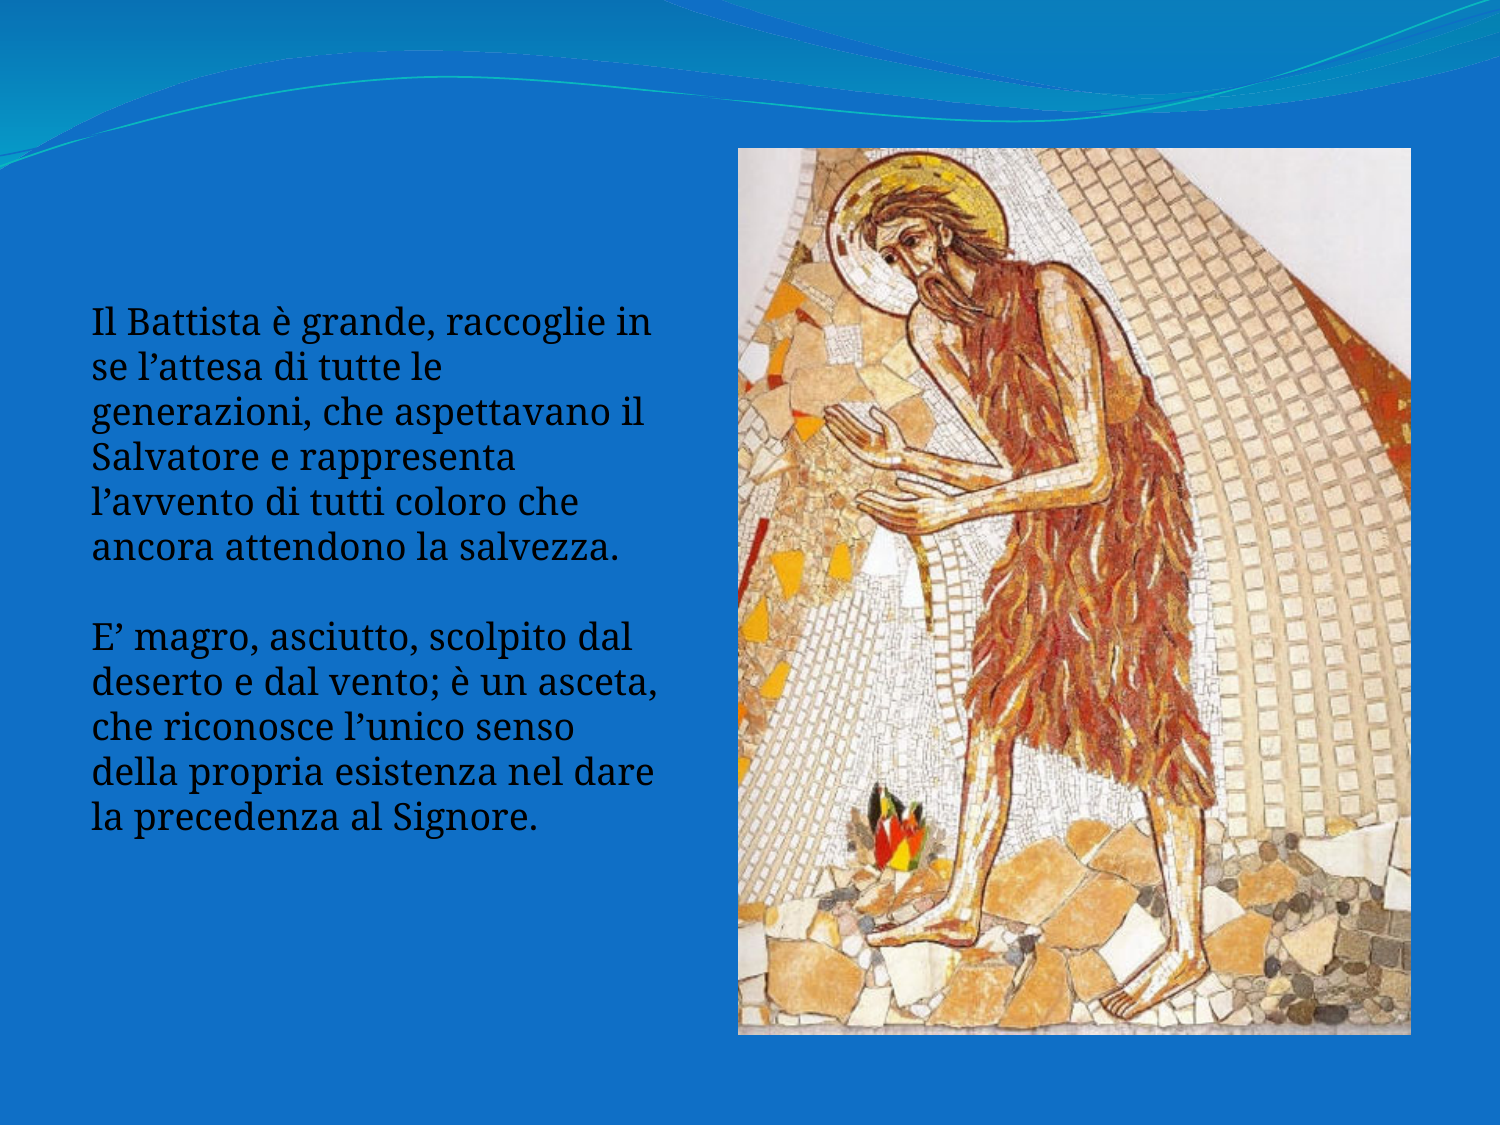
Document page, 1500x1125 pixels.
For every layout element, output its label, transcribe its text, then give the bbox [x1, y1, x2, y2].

text_box Il Battista è grande, raccoglie in se l’attesa di tutte le generazioni, che aspettavano il Salvatore e rappresenta l’avvento di tutti coloro che ancora attendono la salvezza. E’ magro, asciutto, scolpito dal deserto e dal vento; è un asceta, che riconosce l’unico senso della propria esistenza nel dare la precedenza al Signore. [76, 290, 680, 981]
picture [737, 148, 1411, 1036]
